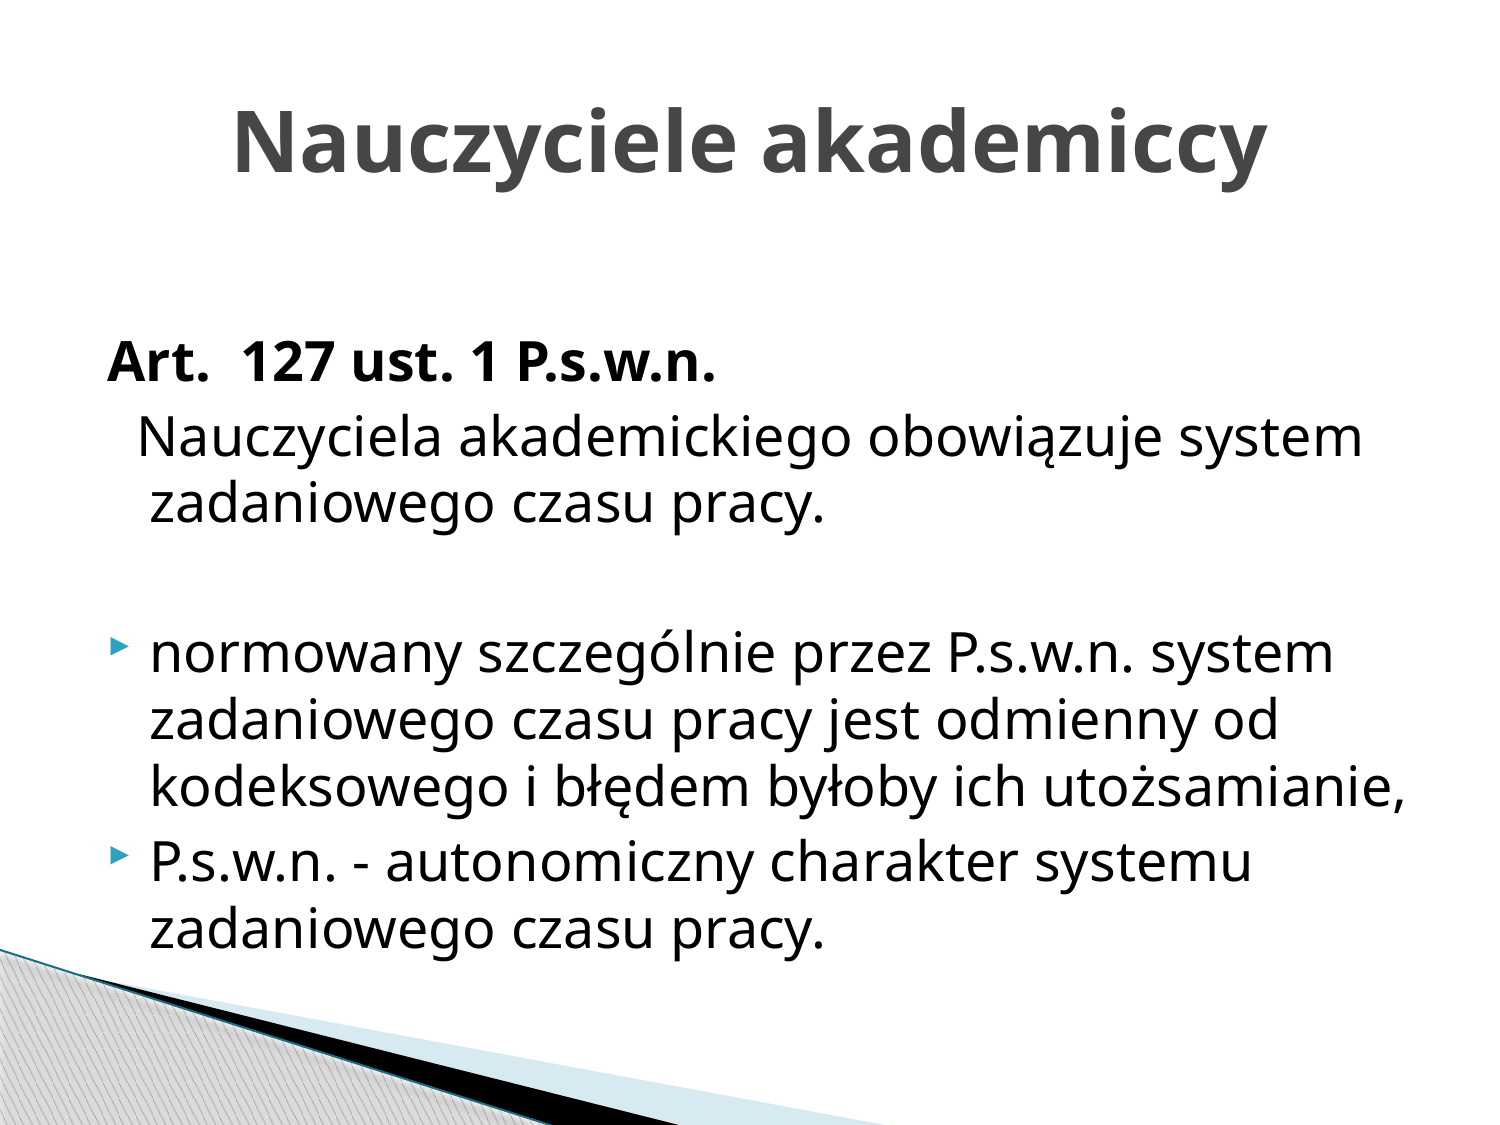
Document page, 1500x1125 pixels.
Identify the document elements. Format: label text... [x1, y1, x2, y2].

list Art. 127 ust. 1 P.s.w.n. Nauczyciela akademickiego obowiązuje system zadaniowego czasu pracy. normowany szczególnie przez P.s.w.n. system zadaniowego czasu pracy jest odmienny od kodeksowego i błędem byłoby ich utożsamianie, P.s.w.n. - autonomiczny charakter systemu zadaniowego czasu pracy. [75, 243, 1425, 986]
title Nauczyciele akademiccy [75, 45, 1425, 233]
